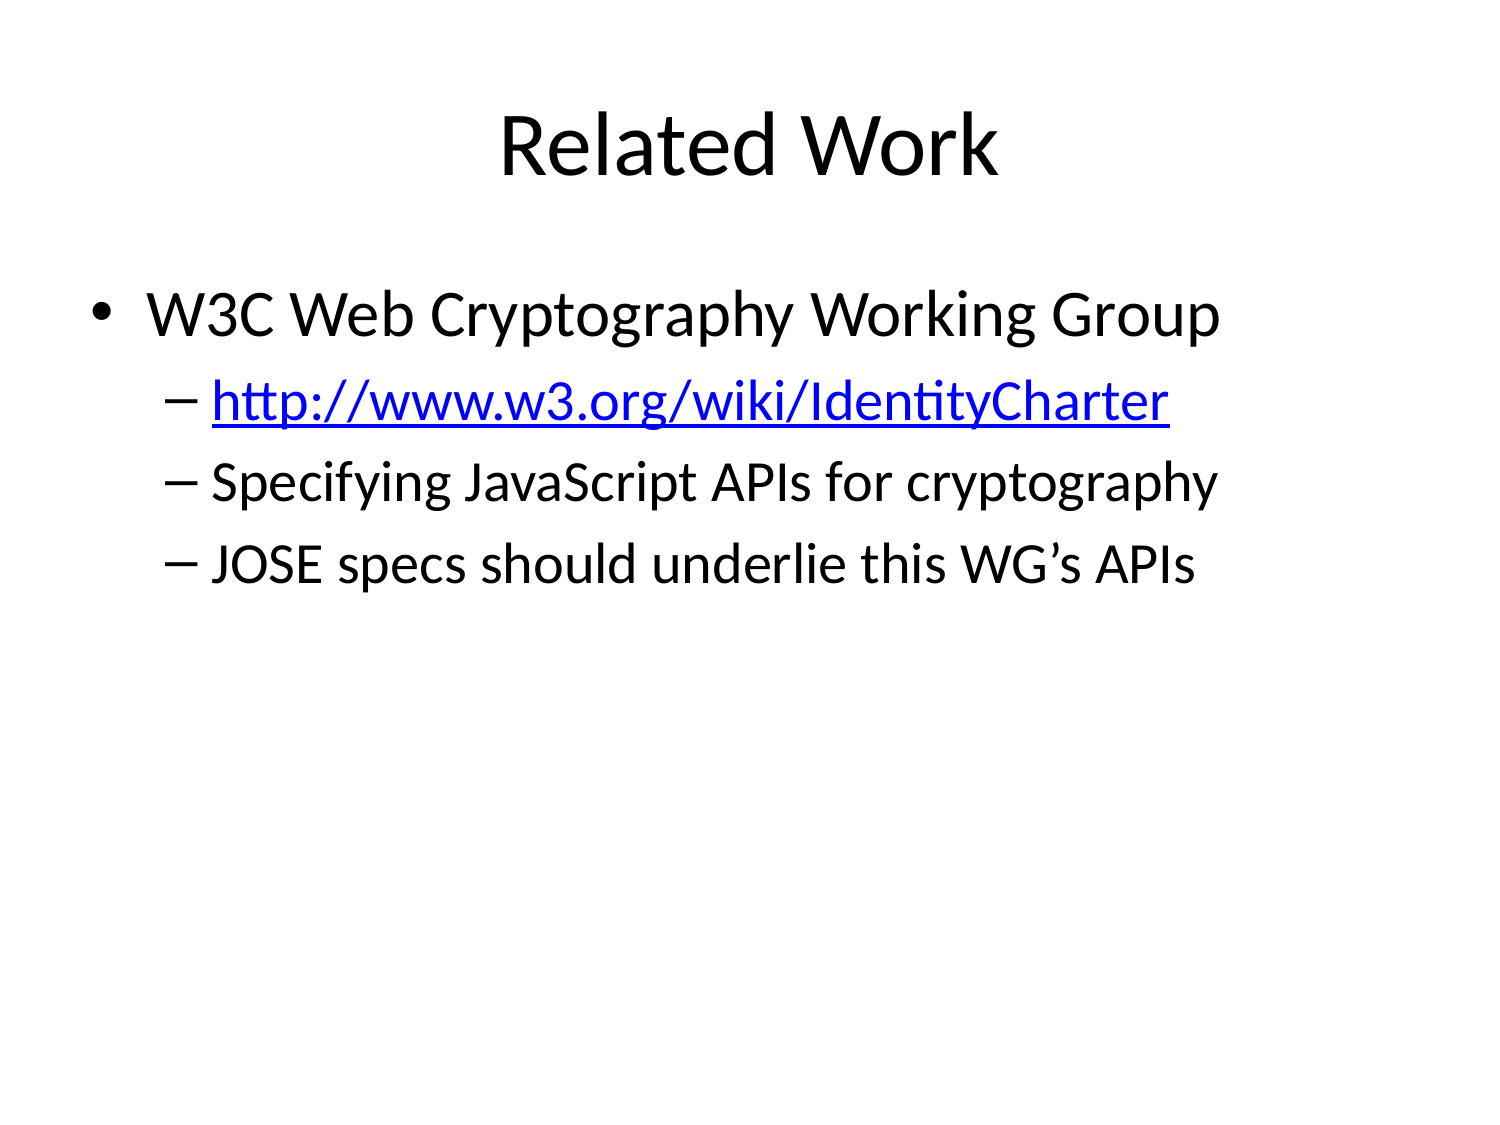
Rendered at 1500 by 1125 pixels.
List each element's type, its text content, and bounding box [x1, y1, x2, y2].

title Related Work [75, 45, 1425, 233]
list W3C Web Cryptography Working Group http://www.w3.org/wiki/IdentityCharter Specifying JavaScript APIs for cryptography JOSE specs should underlie this WG’s APIs [75, 262, 1425, 1005]
